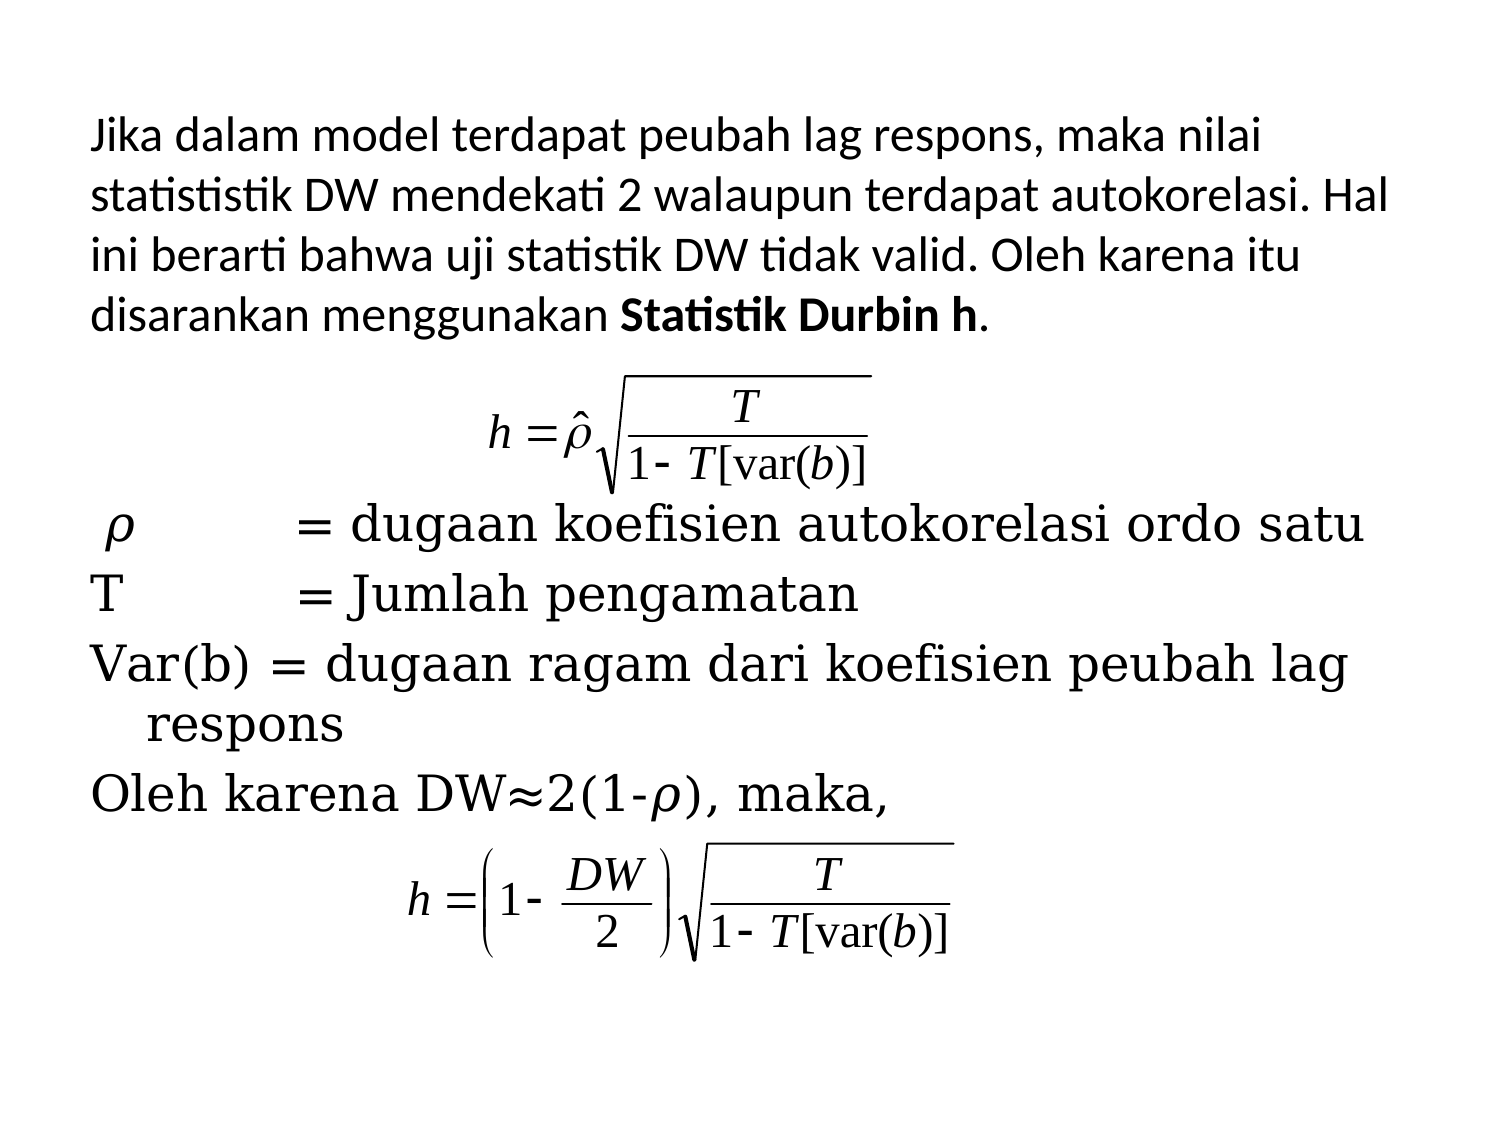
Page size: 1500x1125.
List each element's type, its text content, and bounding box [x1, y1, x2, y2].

list Jika dalam model terdapat peubah lag respons, maka nilai statististik DW mendekati 2 walaupun terdapat autokorelasi. Hal ini berarti bahwa uji statistik DW tidak valid. Oleh karena itu disarankan menggunakan Statistik Durbin h. 𝜌 = dugaan koefisien autokorelasi ordo satu T = Jumlah pengamatan Var(b) = dugaan ragam dari koefisien peubah lag respons Oleh karena DW≈2(1-𝜌), maka, [75, 93, 1425, 1005]
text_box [480, 363, 883, 506]
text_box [399, 830, 964, 973]
